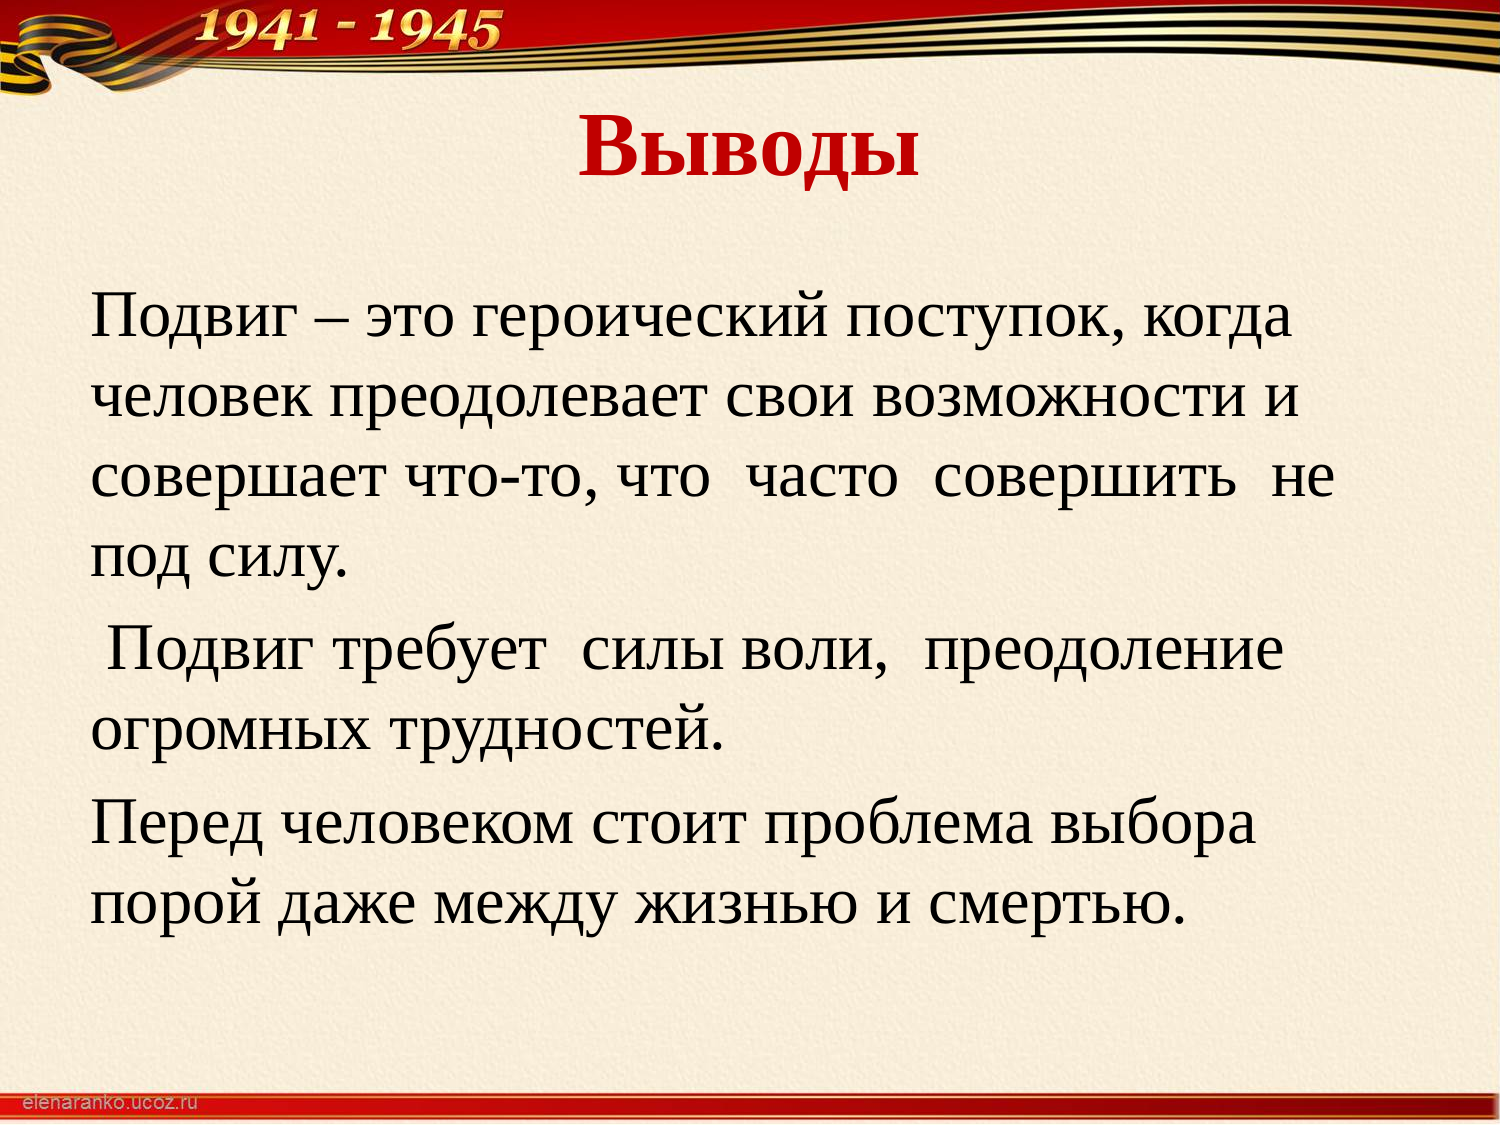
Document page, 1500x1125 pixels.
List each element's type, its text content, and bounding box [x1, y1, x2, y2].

list Подвиг – это героический поступок, когда человек преодолевает свои возможности и совершает что-то, что часто совершить не под силу. Подвиг требует силы воли, преодоление огромных трудностей. Перед человеком стоит проблема выбора порой даже между жизнью и смертью. [75, 262, 1425, 1005]
title Выводы [75, 45, 1425, 233]
picture [0, 0, 1500, 1125]
